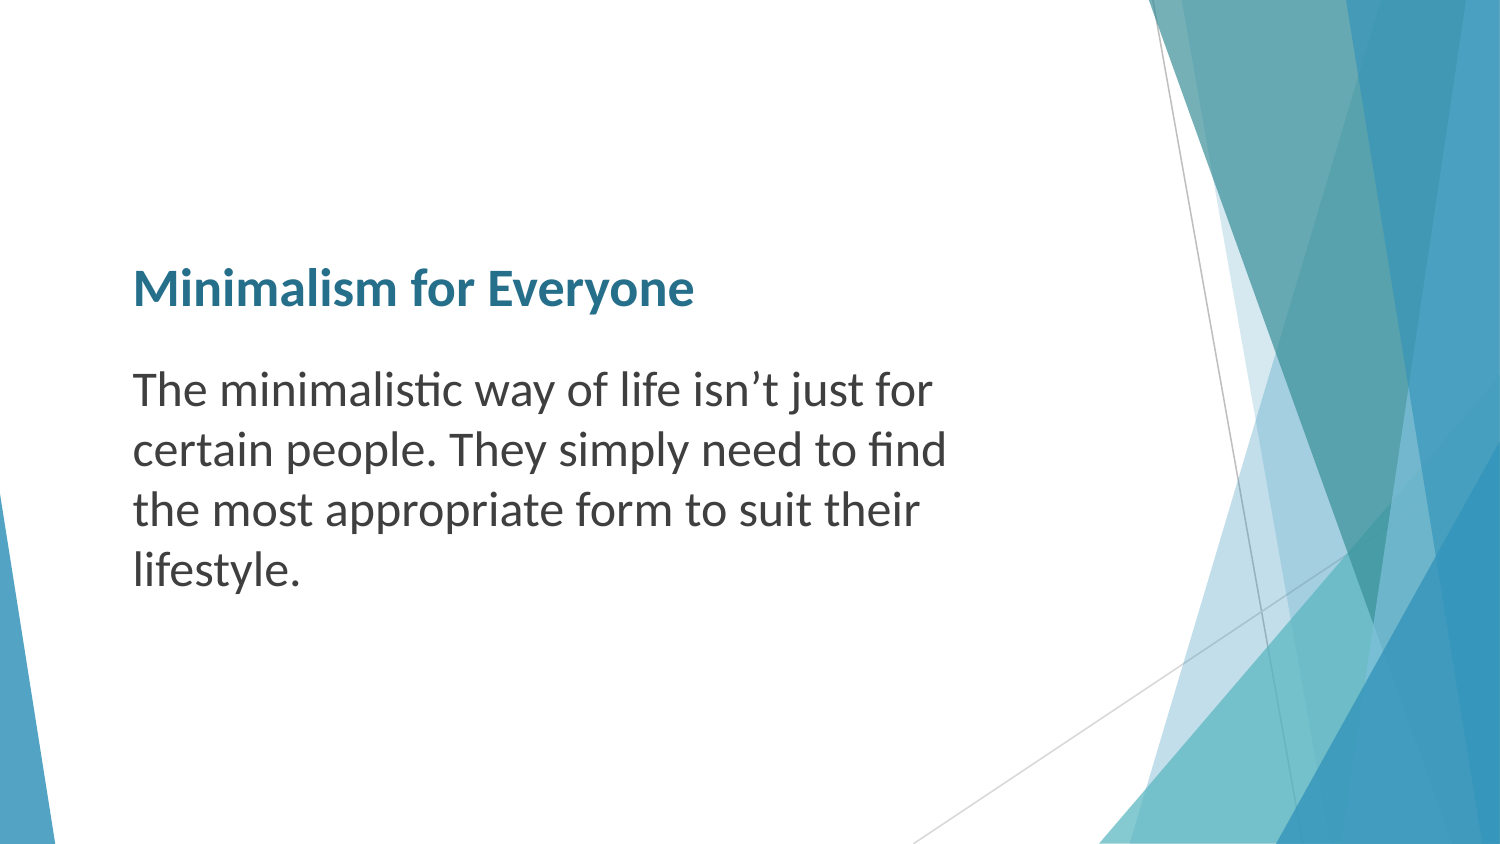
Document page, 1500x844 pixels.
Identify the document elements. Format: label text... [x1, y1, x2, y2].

title Minimalism for Everyone [117, 244, 1069, 340]
list The minimalistic way of life isn’t just for certain people. They simply need to find the most appropriate form to suit their lifestyle. [117, 348, 1010, 694]
